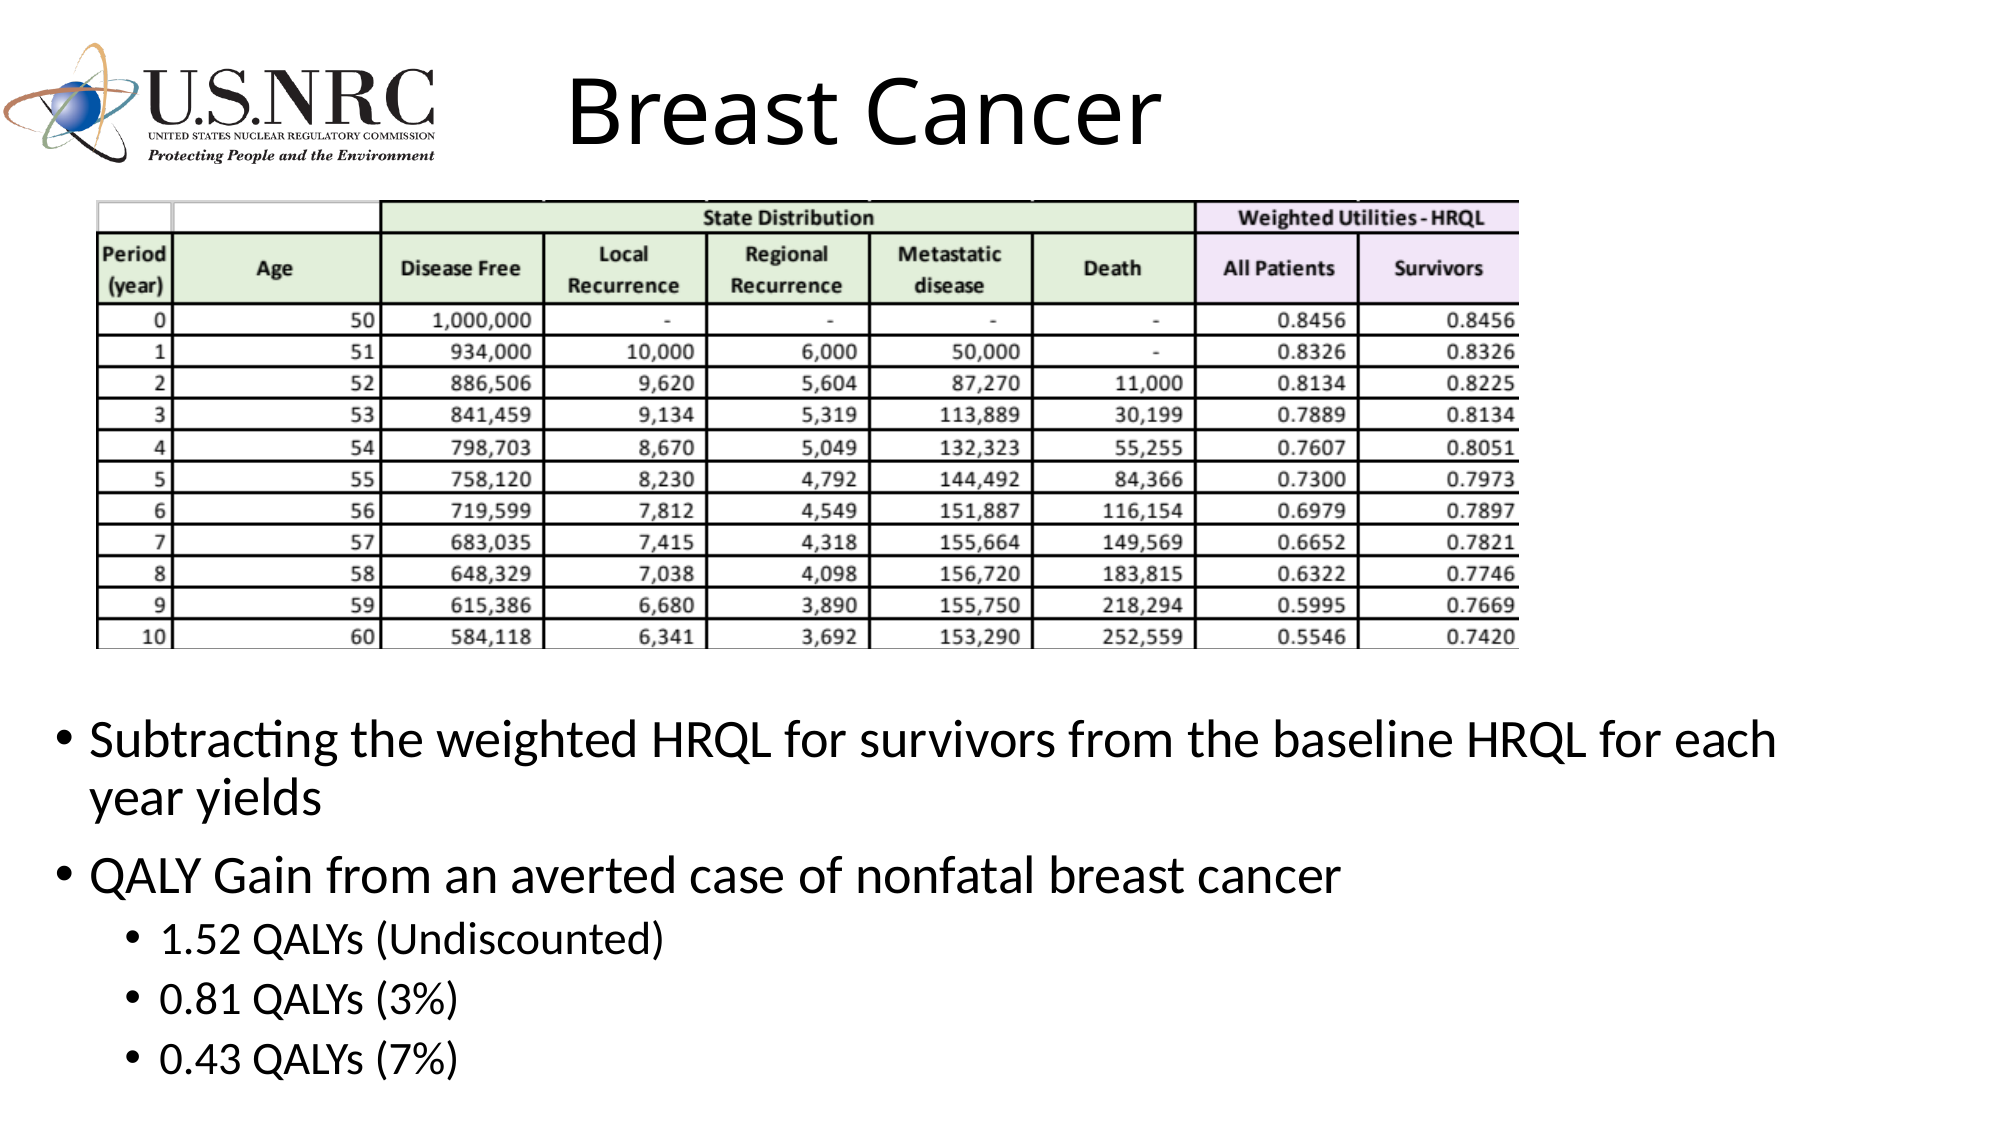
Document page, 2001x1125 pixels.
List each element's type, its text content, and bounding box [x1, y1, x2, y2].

picture [0, 38, 438, 168]
title Breast Cancer [549, 29, 1863, 201]
list Subtracting the weighted HRQL for survivors from the baseline HRQL for each year yields QALY Gain from an averted case of nonfatal breast cancer 1.52 QALYs (Undiscounted) 0.81 QALYs (3%) 0.43 QALYs (7%) [39, 702, 1863, 1096]
picture [96, 200, 1519, 649]
